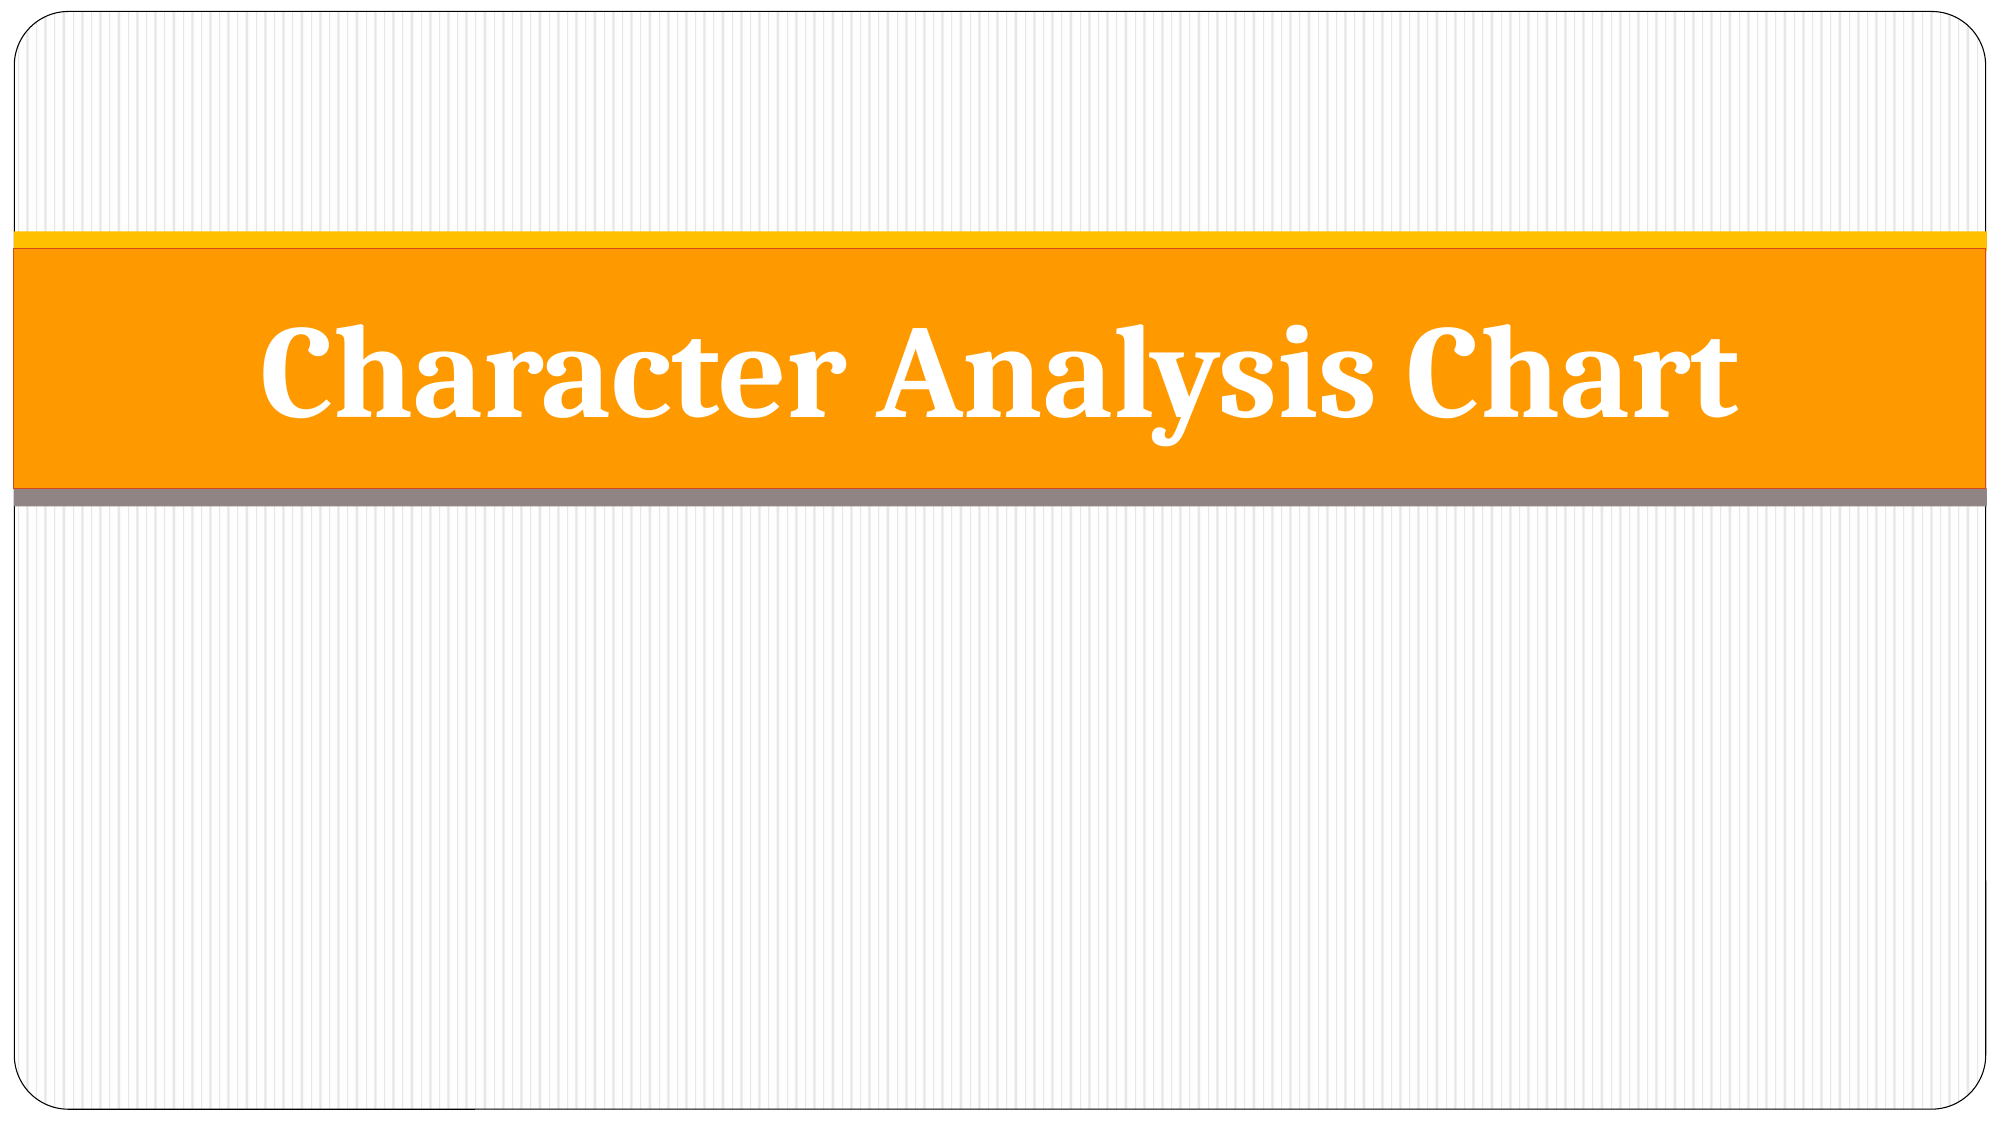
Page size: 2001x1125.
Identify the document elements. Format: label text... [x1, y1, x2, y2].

title Character Analysis Chart [99, 247, 1900, 489]
